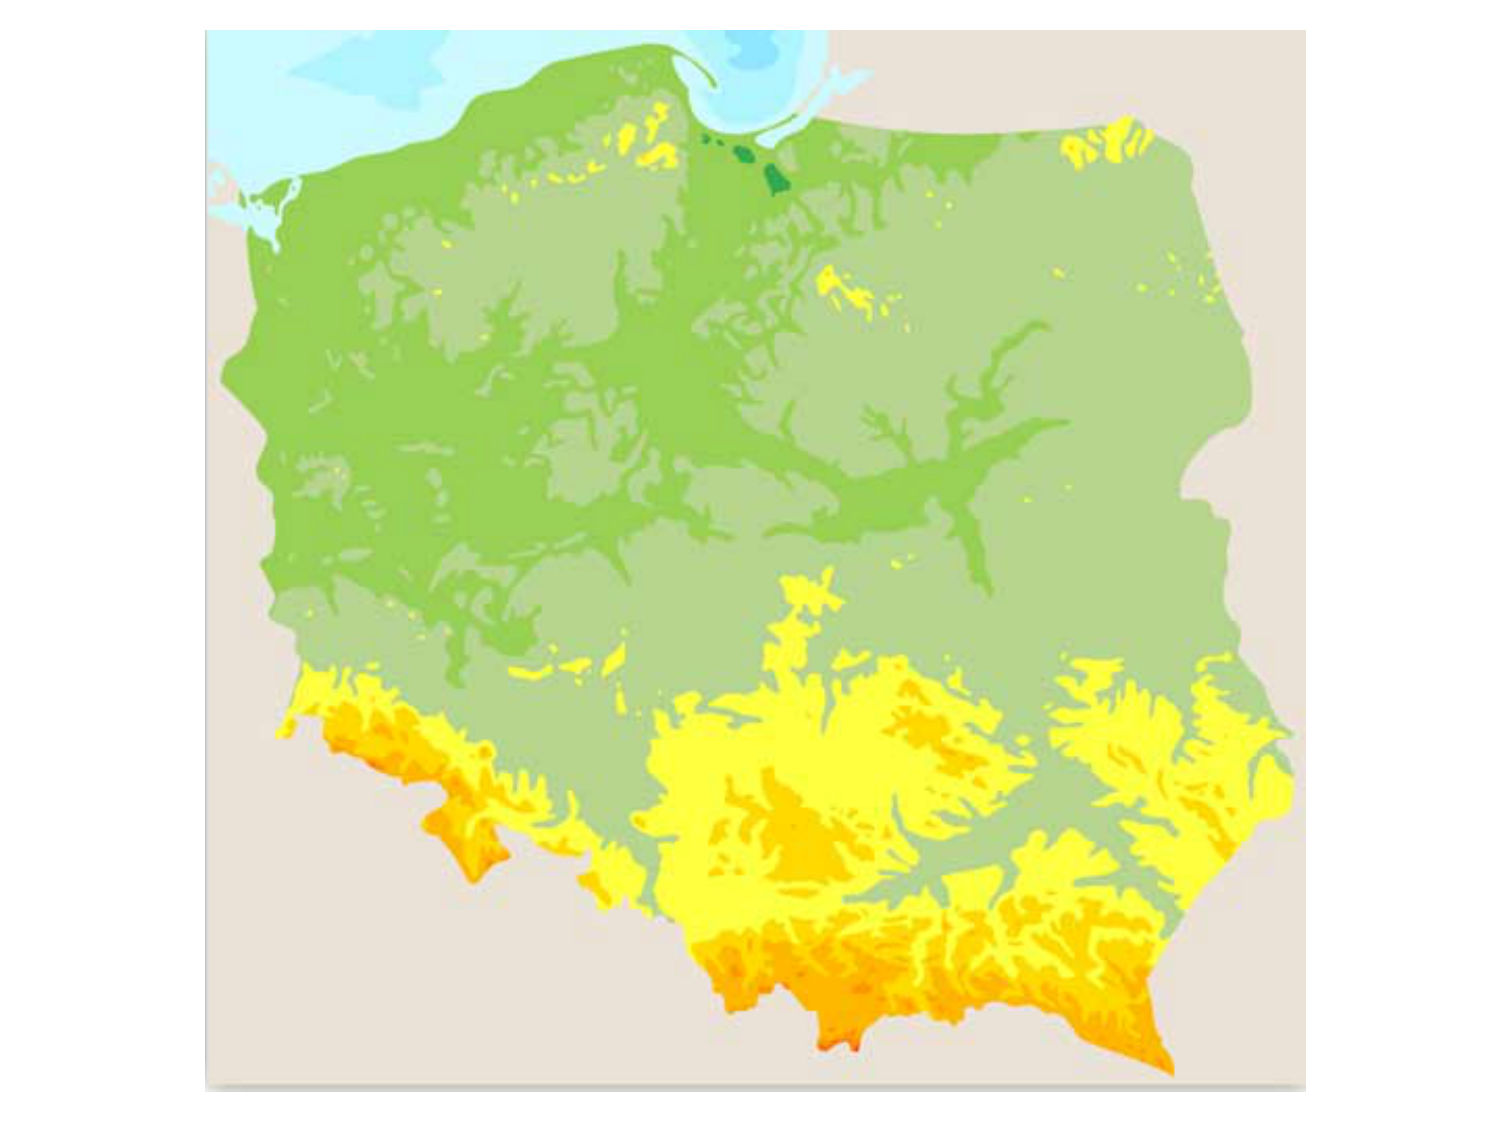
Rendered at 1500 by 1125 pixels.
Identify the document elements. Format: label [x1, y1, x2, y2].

picture [194, 30, 1318, 1092]
